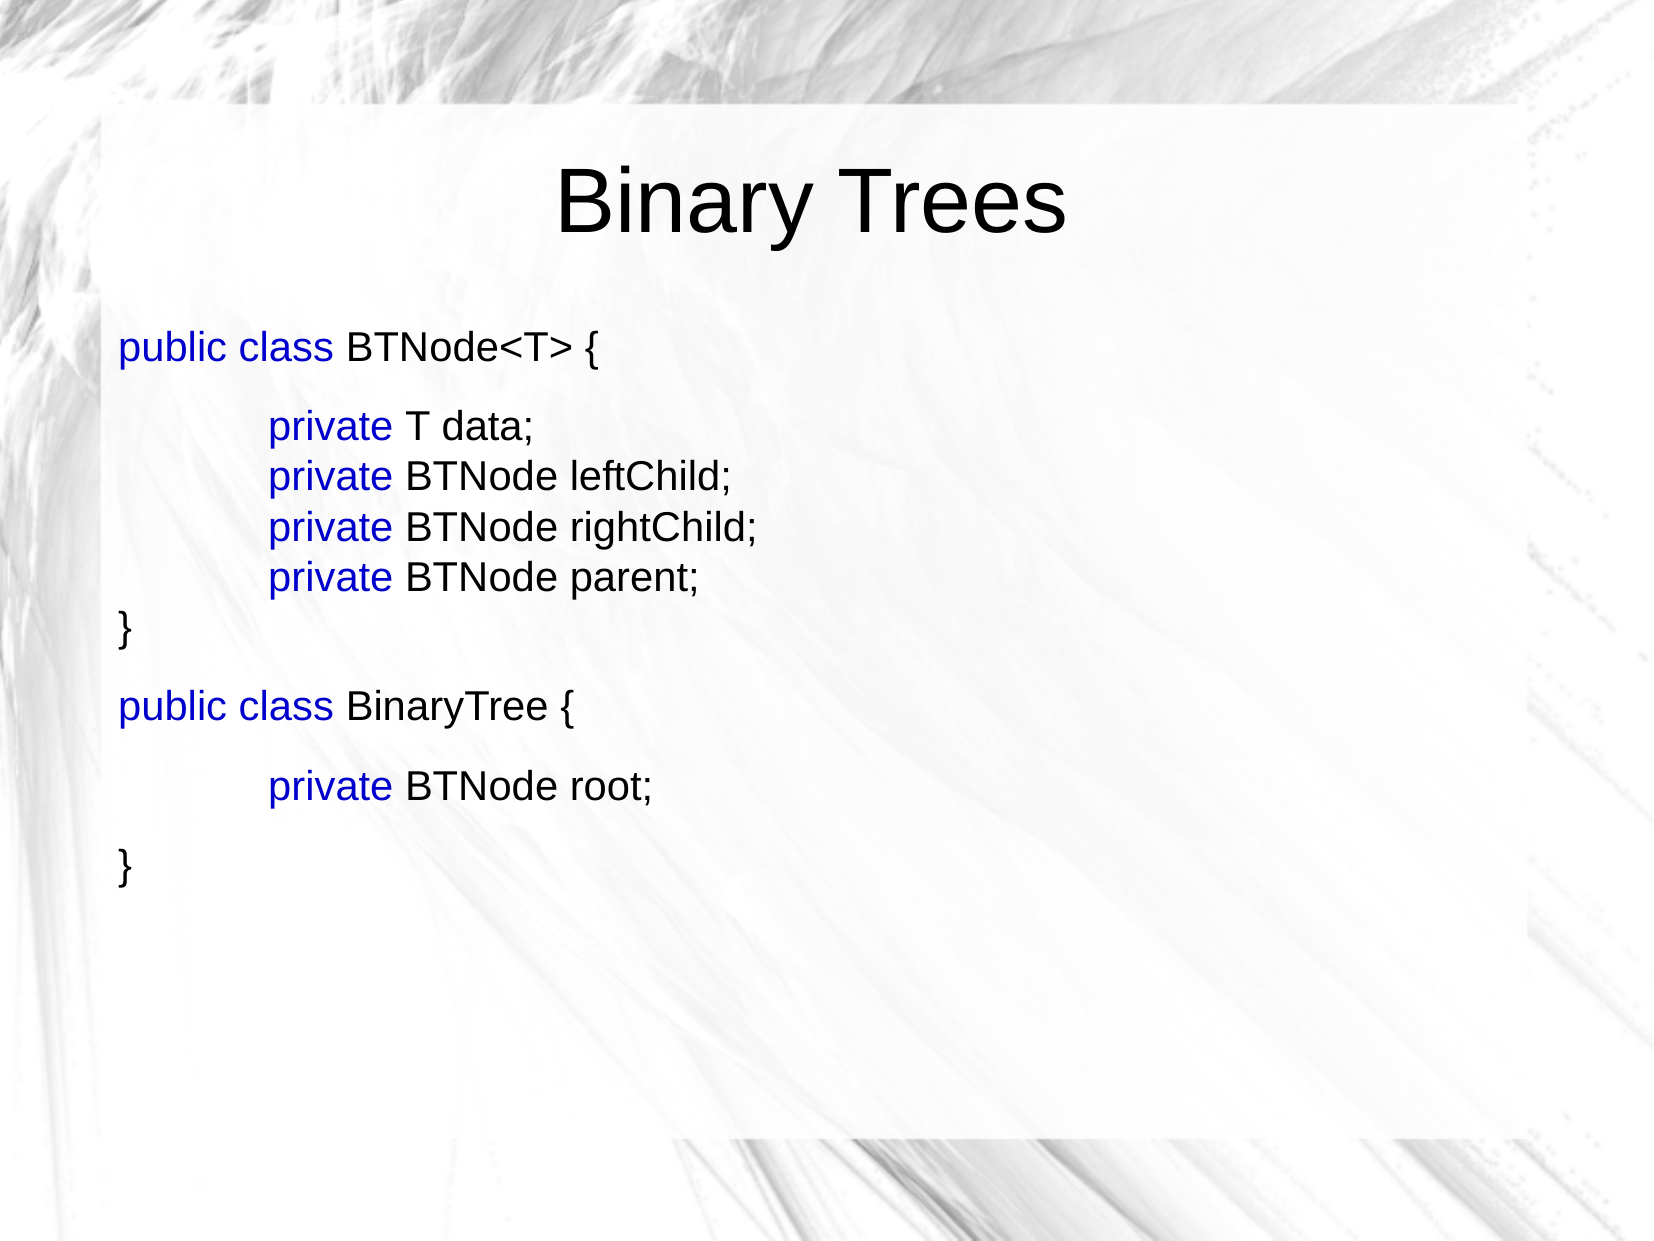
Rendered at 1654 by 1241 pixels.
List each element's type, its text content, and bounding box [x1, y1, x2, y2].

picture [0, 0, 1654, 1241]
title Binary Trees [118, 112, 1506, 281]
list public class BTNode<T> { private T data; private BTNode leftChild; private BTNode rightChild; private BTNode parent; } public class BinaryTree { private BTNode root; } [118, 319, 1571, 1102]
